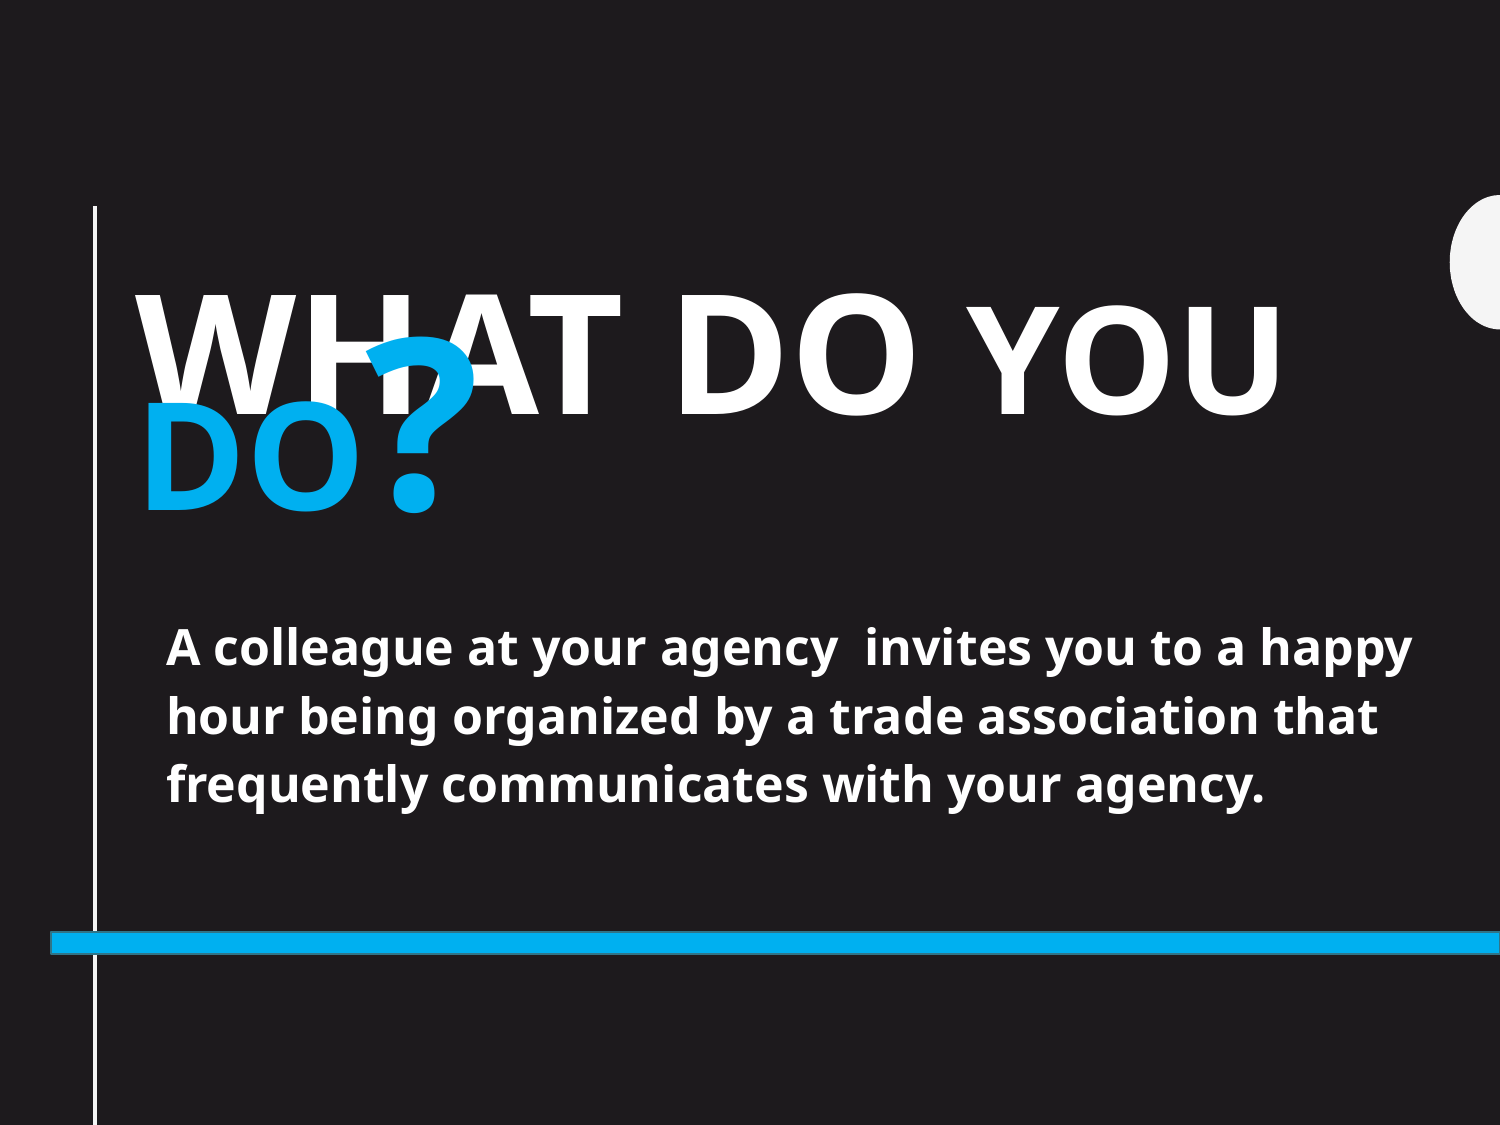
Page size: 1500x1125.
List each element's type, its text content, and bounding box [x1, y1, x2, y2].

text_box [50, 931, 1500, 955]
title What do you do? [120, 330, 1500, 781]
text_box A colleague at your agency invites you to a happy hour being organized by a trade association that frequently communicates with your agency. [151, 600, 1500, 872]
